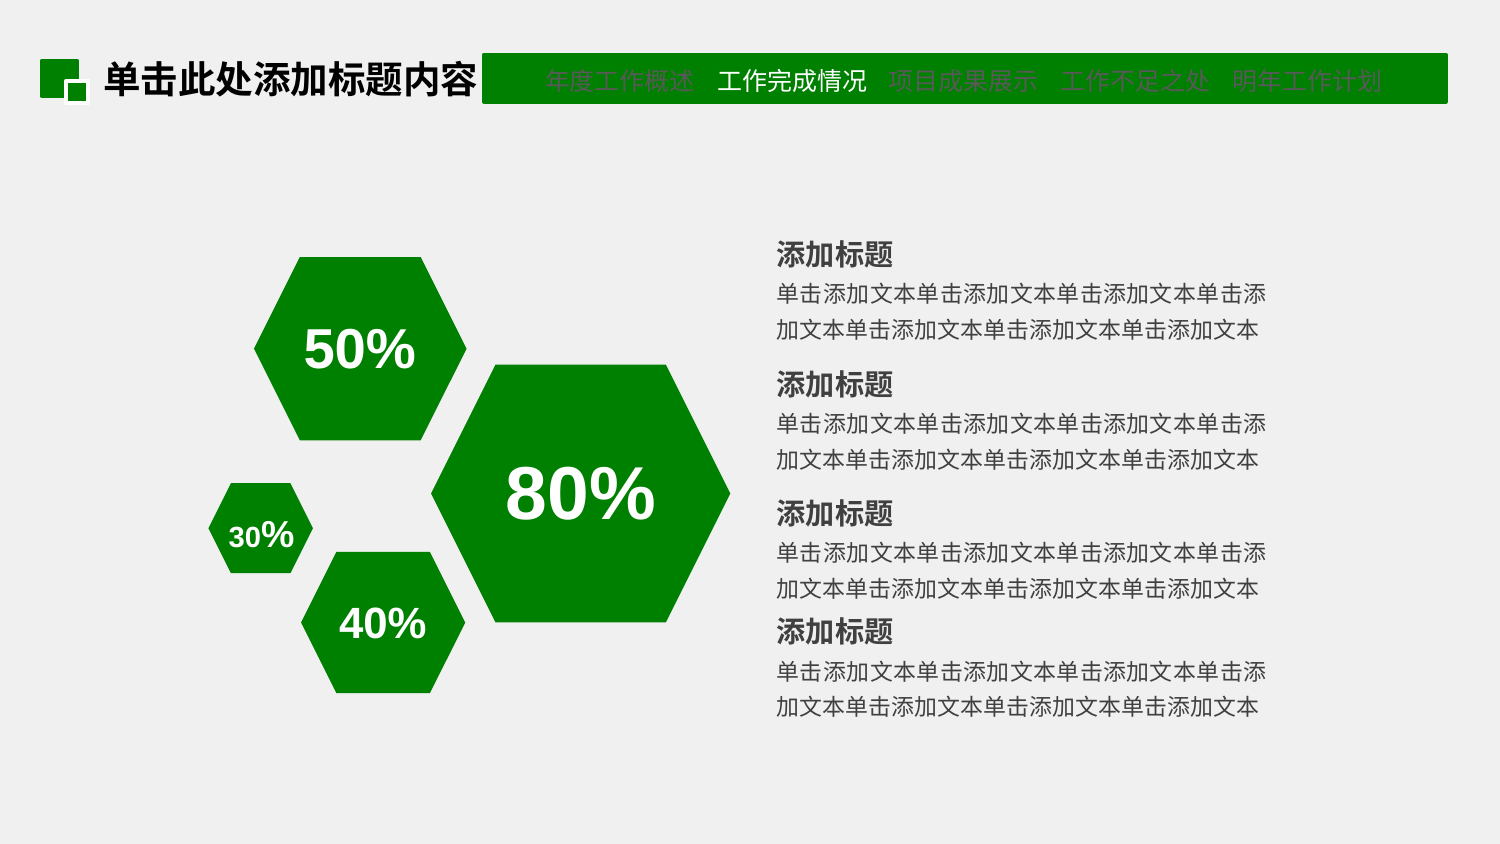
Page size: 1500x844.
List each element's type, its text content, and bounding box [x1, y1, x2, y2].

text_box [761, 232, 1282, 349]
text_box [300, 551, 466, 694]
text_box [253, 256, 467, 441]
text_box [761, 362, 1282, 479]
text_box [761, 491, 1282, 608]
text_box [761, 615, 1282, 726]
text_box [430, 364, 731, 623]
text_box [206, 482, 317, 574]
text_box 单击此处添加标题内容 [88, 48, 680, 108]
